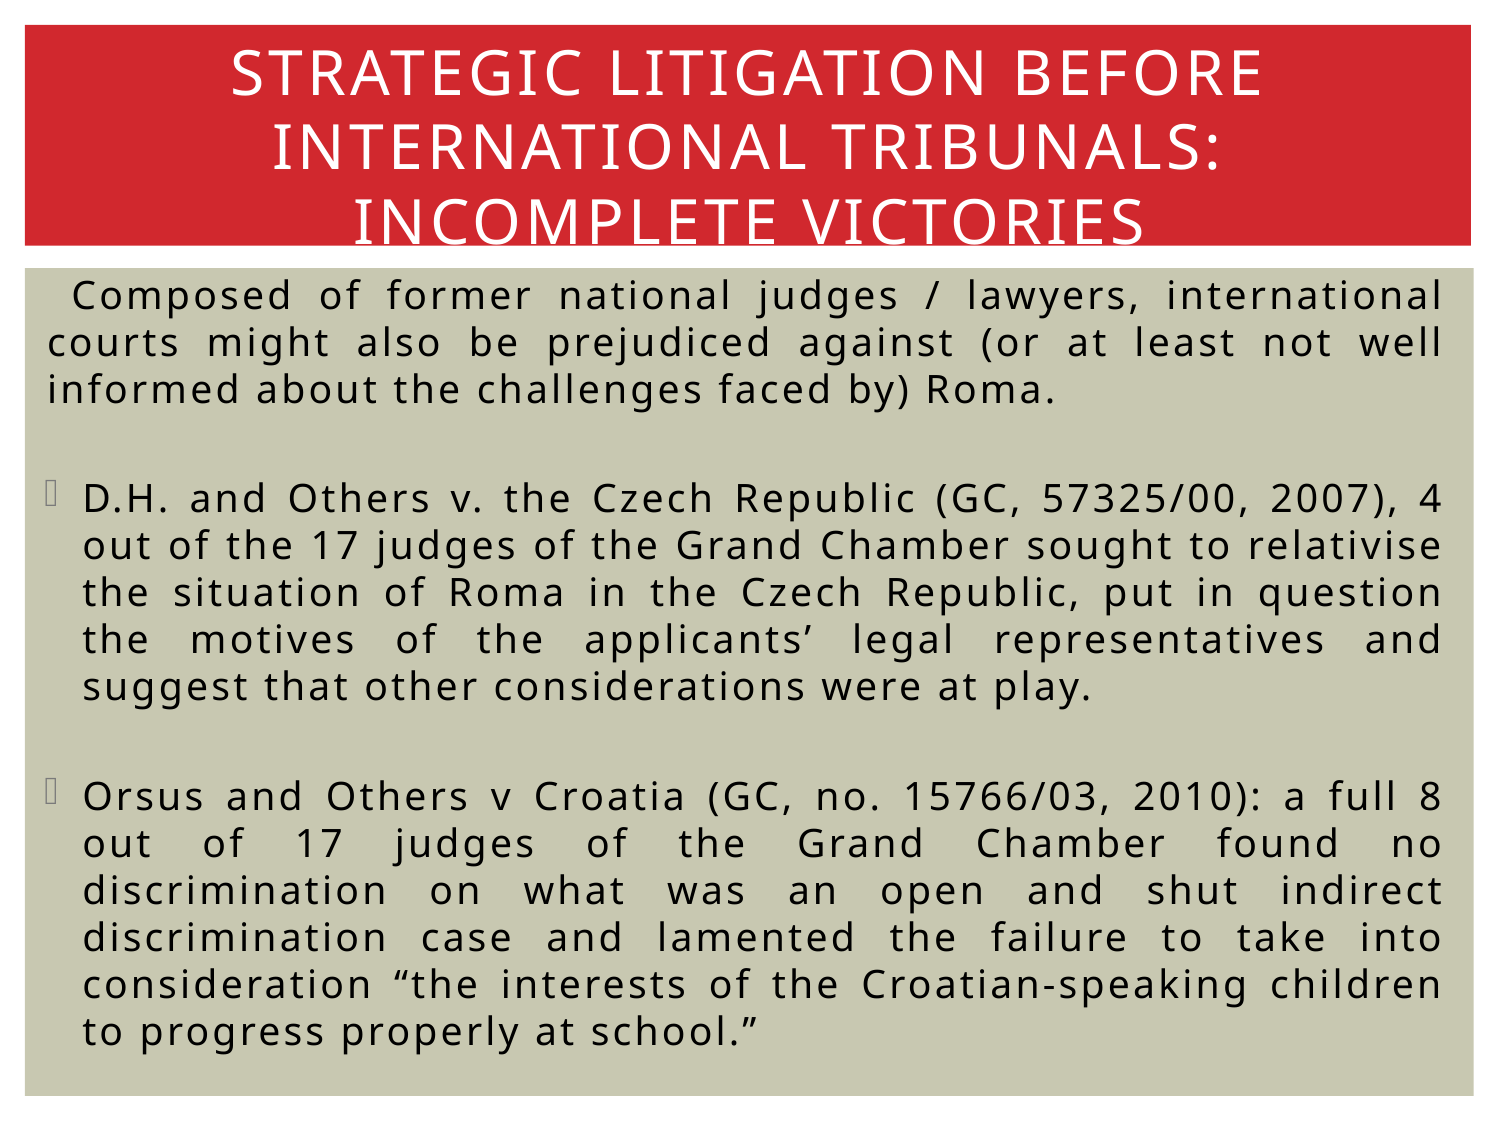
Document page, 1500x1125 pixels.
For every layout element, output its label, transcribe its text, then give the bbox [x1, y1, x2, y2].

title Strategic litigation before international tribunals: incomplete victories [62, 58, 1438, 232]
list Composed of former national judges / lawyers, international courts might also be prejudiced against (or at least not well informed about the challenges faced by) Roma. D.H. and Others v. the Czech Republic (GC, 57325/00, 2007), 4 out of the 17 judges of the Grand Chamber sought to relativise the situation of Roma in the Czech Republic, put in question the motives of the applicants’ legal representatives and suggest that other considerations were at play. Orsus and Others v Croatia (GC, no. 15766/03, 2010): a full 8 out of 17 judges of the Grand Chamber found no discrimination on what was an open and shut indirect discrimination case and lamented the failure to take into consideration “the interests of the Croatian-speaking children to progress properly at school.” [24, 262, 1463, 1075]
